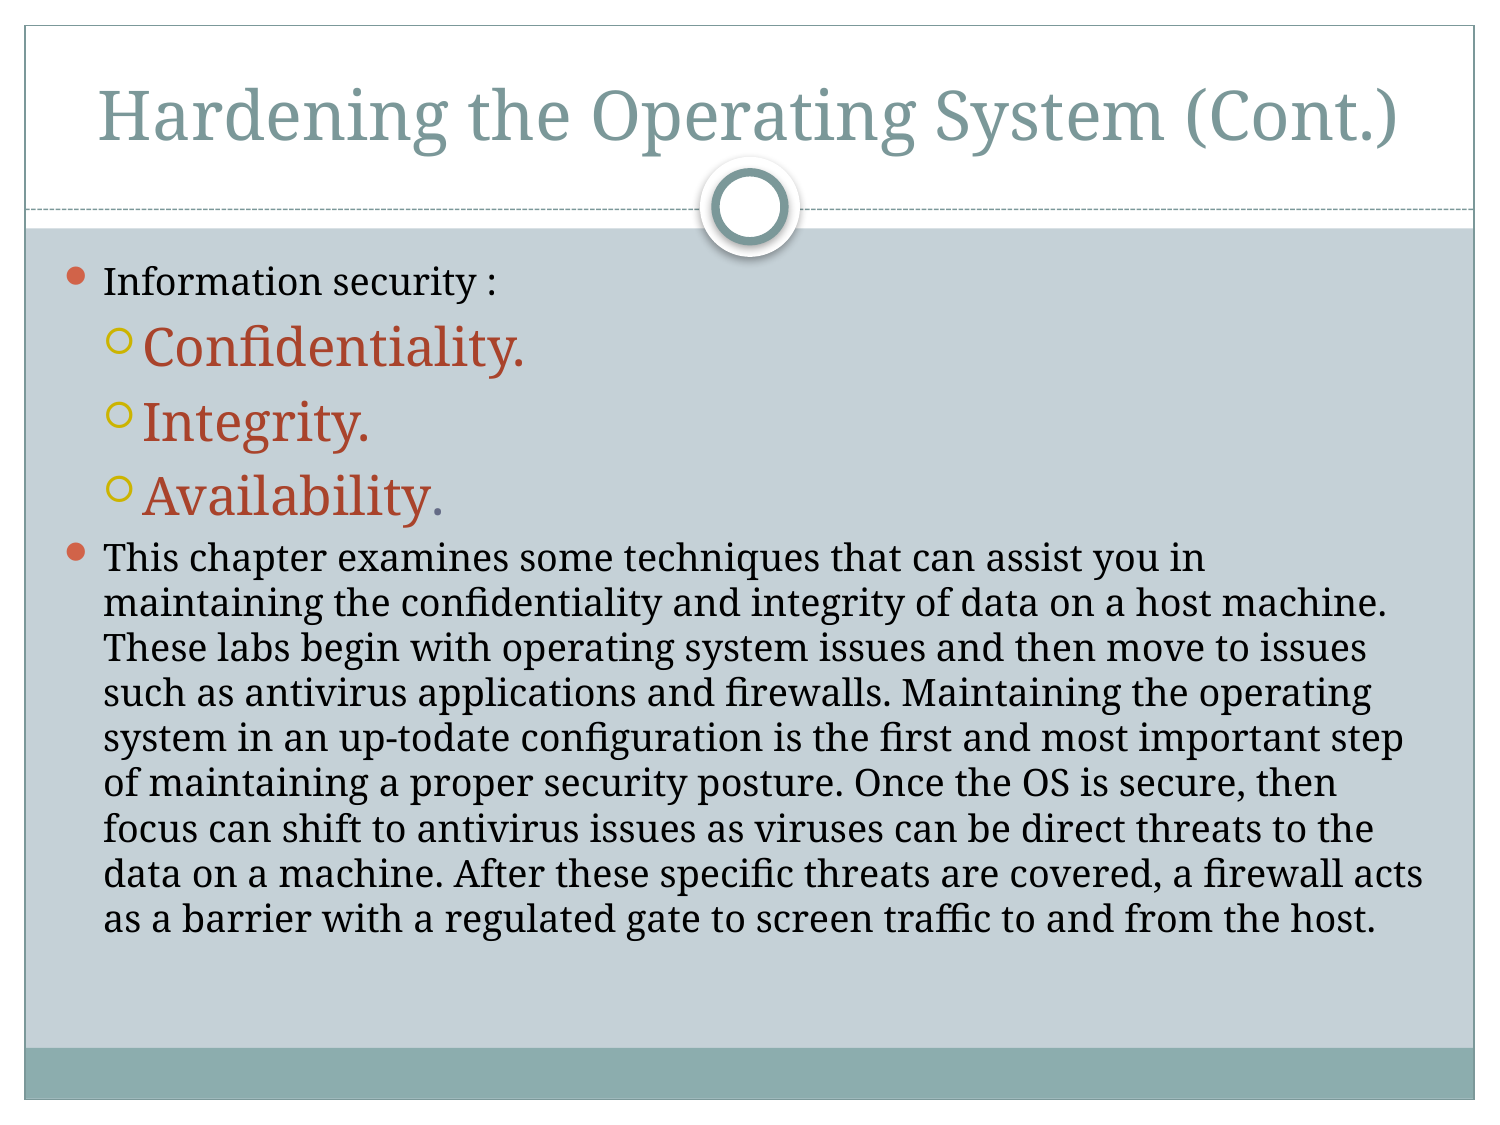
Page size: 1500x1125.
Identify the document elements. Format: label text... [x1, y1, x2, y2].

list Information security : Confidentiality. Integrity. Availability. This chapter examines some techniques that can assist you in maintaining the confidentiality and integrity of data on a host machine. These labs begin with operating system issues and then move to issues such as antivirus applications and firewalls. Maintaining the operating system in an up-todate configuration is the first and most important step of maintaining a proper security posture. Once the OS is secure, then focus can shift to antivirus issues as viruses can be direct threats to the data on a machine. After these specific threats are covered, a firewall acts as a barrier with a regulated gate to screen traffic to and from the host. [49, 250, 1445, 1001]
title Hardening the Operating System (Cont.) [49, 37, 1450, 162]
